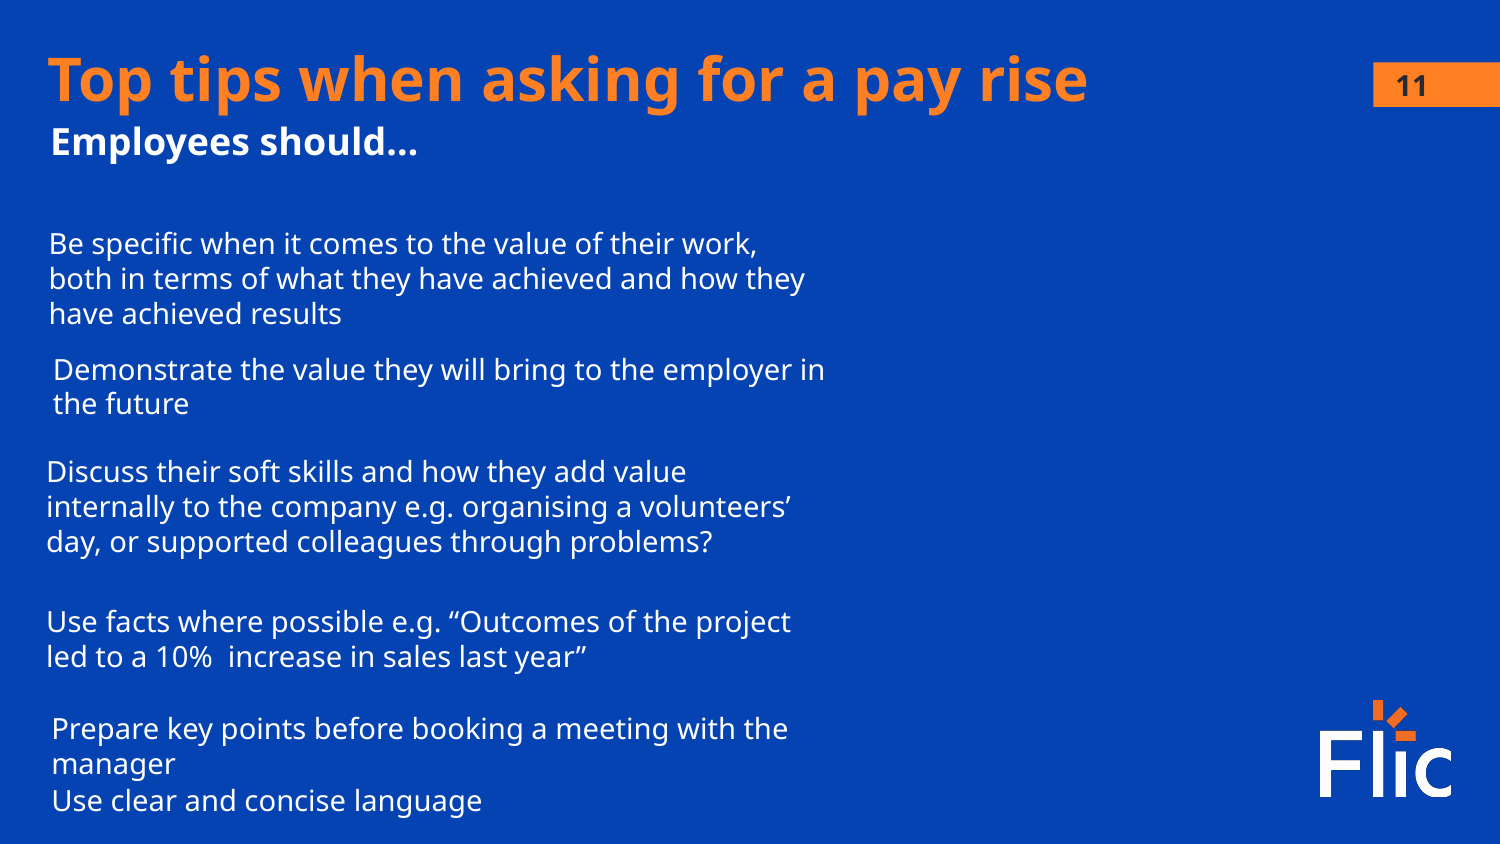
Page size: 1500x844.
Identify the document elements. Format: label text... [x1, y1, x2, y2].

text_box Prepare key points before booking a meeting with the manager [36, 695, 901, 796]
text_box Employees should… [35, 103, 528, 178]
text_box Use clear and concise language [36, 767, 828, 833]
slide_number 11 [1373, 66, 1451, 104]
text_box Use facts where possible e.g. “Outcomes of the project led to a 10% increase in sales last year” [31, 588, 827, 689]
picture [1320, 700, 1451, 797]
text_box Top tips when asking for a pay rise [47, 41, 1118, 126]
text_box Be specific when it comes to the value of their work, both in terms of what they have achieved and how they have achieved results [33, 210, 825, 346]
text_box Discuss their soft skills and how they add value internally to the company e.g. organising a volunteers’ day, or supported colleagues through problems? [31, 438, 836, 574]
text_box Demonstrate the value they will bring to the employer in the future [37, 335, 843, 436]
